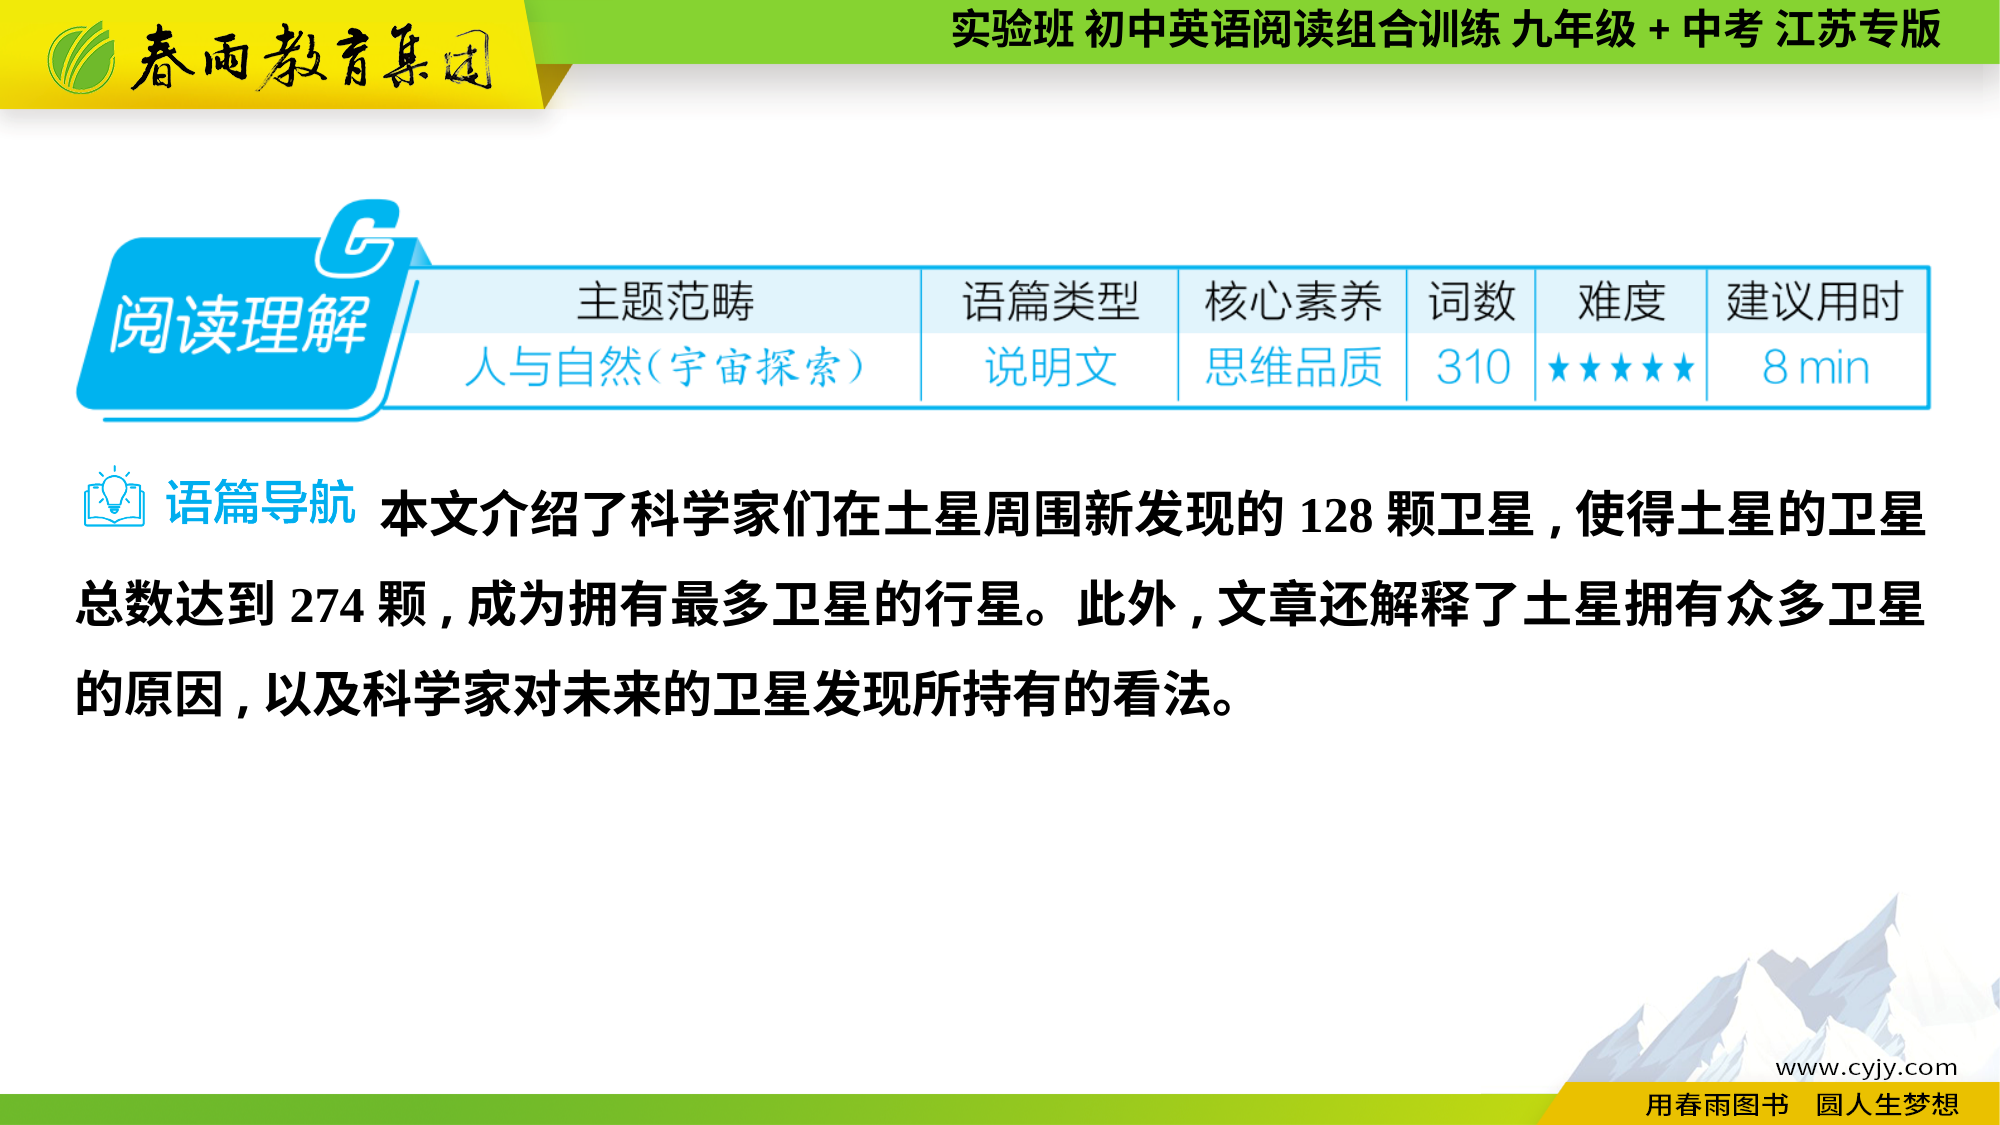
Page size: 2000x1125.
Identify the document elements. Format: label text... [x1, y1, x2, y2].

list 本文介绍了科学家们在土星周围新发现的128颗卫星,使得土星的卫星总数达到274颗,成为拥有最多卫星的行星。此外,文章还解释了土星拥有众多卫星的原因,以及科学家对未来的卫星发现所持有的看法。 [59, 444, 1944, 721]
picture [0, 0, 2000, 1125]
